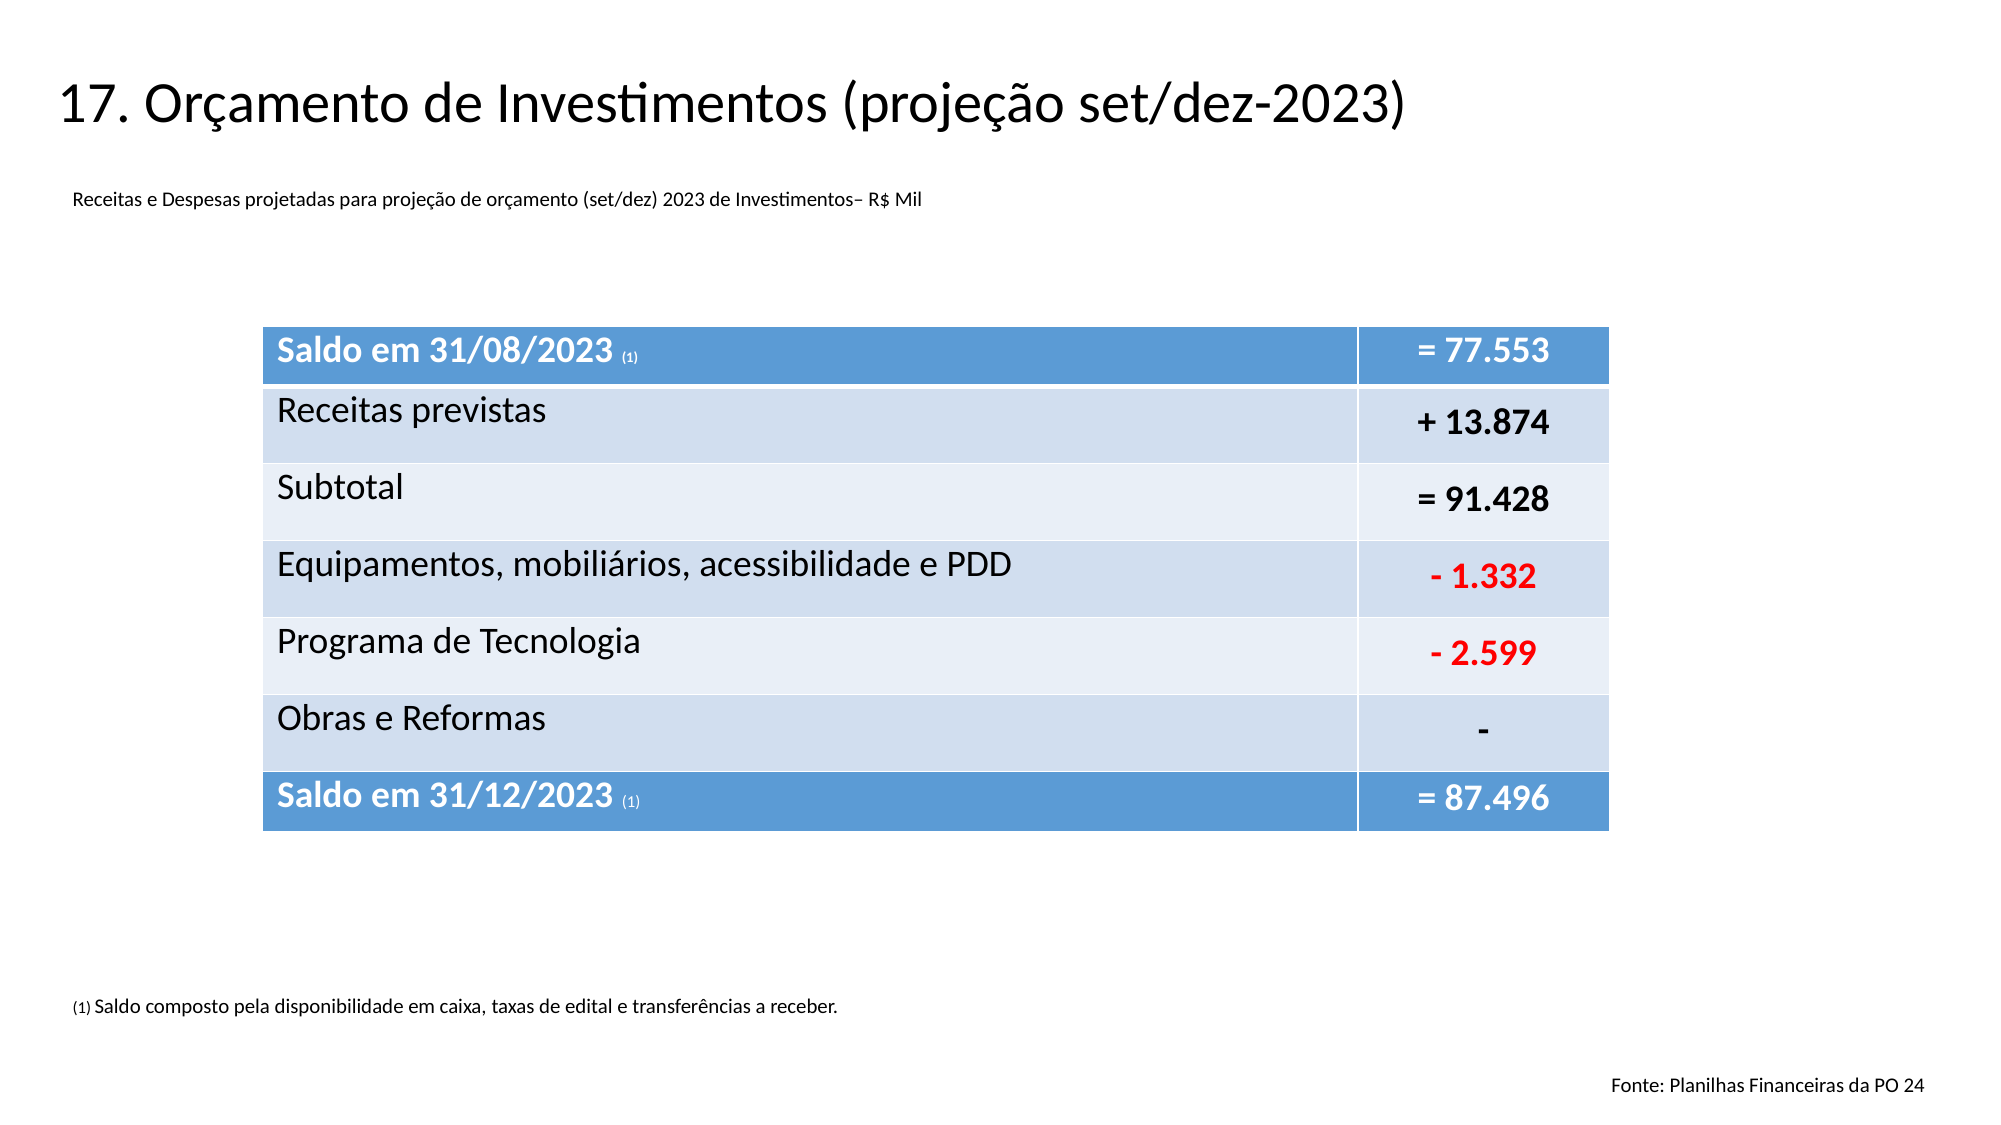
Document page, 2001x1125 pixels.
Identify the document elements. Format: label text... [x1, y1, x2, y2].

table_cell = 87.496 [1359, 772, 1609, 831]
table_cell - 2.599 [1359, 618, 1609, 694]
table_cell Receitas previstas [263, 389, 1357, 463]
table_cell - [1359, 695, 1609, 771]
text_box Receitas e Despesas projetadas para projeção de orçamento (set/dez) 2023 de Investimentos– R$ Mil [57, 177, 983, 218]
table_header = 77.553 [1359, 327, 1609, 384]
table_header Saldo em 31/08/2023 (1) [263, 327, 1357, 384]
table_cell - 1.332 [1359, 541, 1609, 617]
table_cell Saldo em 31/12/2023 (1) [263, 772, 1357, 831]
table_cell Equipamentos, mobiliários, acessibilidade e PDD [263, 541, 1357, 617]
table_cell + 13.874 [1359, 389, 1609, 463]
text_box (1) Saldo composto pela disponibilidade em caixa, taxas de edital e transferências a receber. [57, 985, 983, 1026]
table_cell Programa de Tecnologia [263, 618, 1357, 694]
table_cell Subtotal [263, 464, 1357, 540]
table_cell = 91.428 [1359, 464, 1609, 540]
table_cell Obras e Reformas [263, 695, 1357, 771]
text_box 17. Orçamento de Investimentos (projeção set/dez-2023) [43, 56, 1945, 141]
text_box Fonte: Planilhas Financeiras da PO 24 [1596, 1064, 1974, 1105]
